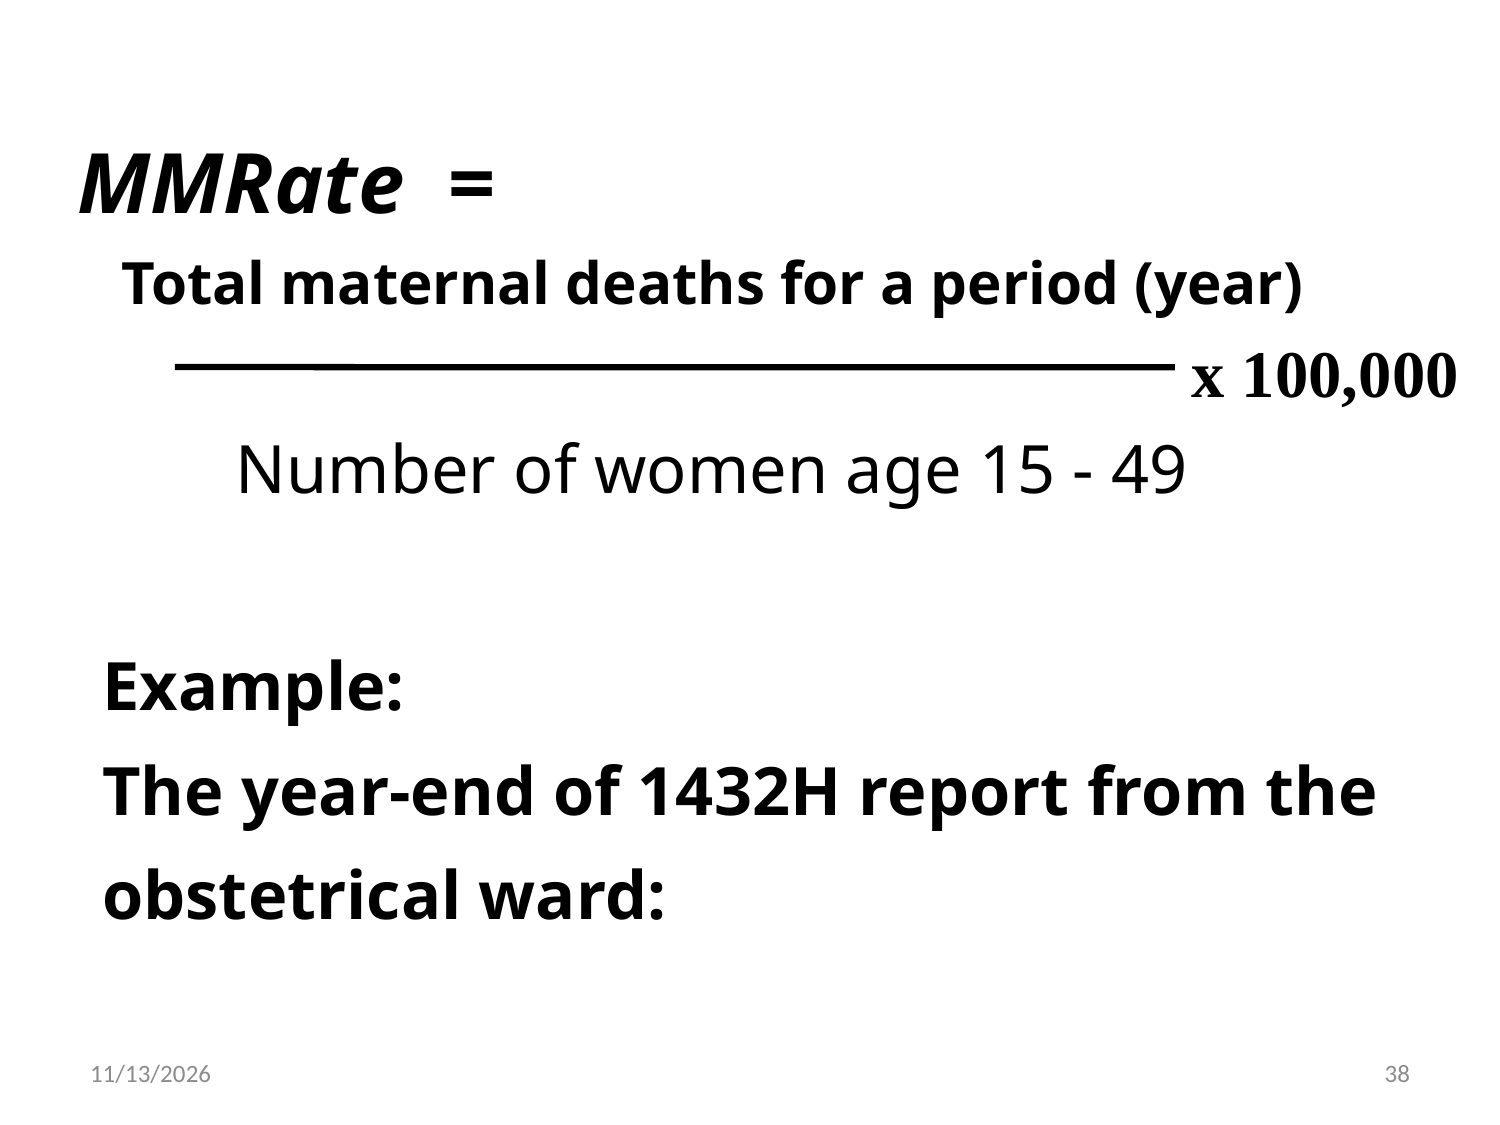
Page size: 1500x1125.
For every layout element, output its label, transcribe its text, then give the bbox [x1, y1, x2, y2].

text_box x 100,000 [1176, 323, 1475, 418]
text_box Number of women age 15 - 49 [221, 419, 1204, 514]
text_box MMRate = Total maternal deaths for a period (year) [62, 105, 1363, 324]
slide_number 38 [1074, 1042, 1425, 1103]
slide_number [75, 1042, 425, 1103]
text_box Example: The year-end of 1432H report from the obstetrical ward: [87, 612, 1438, 940]
